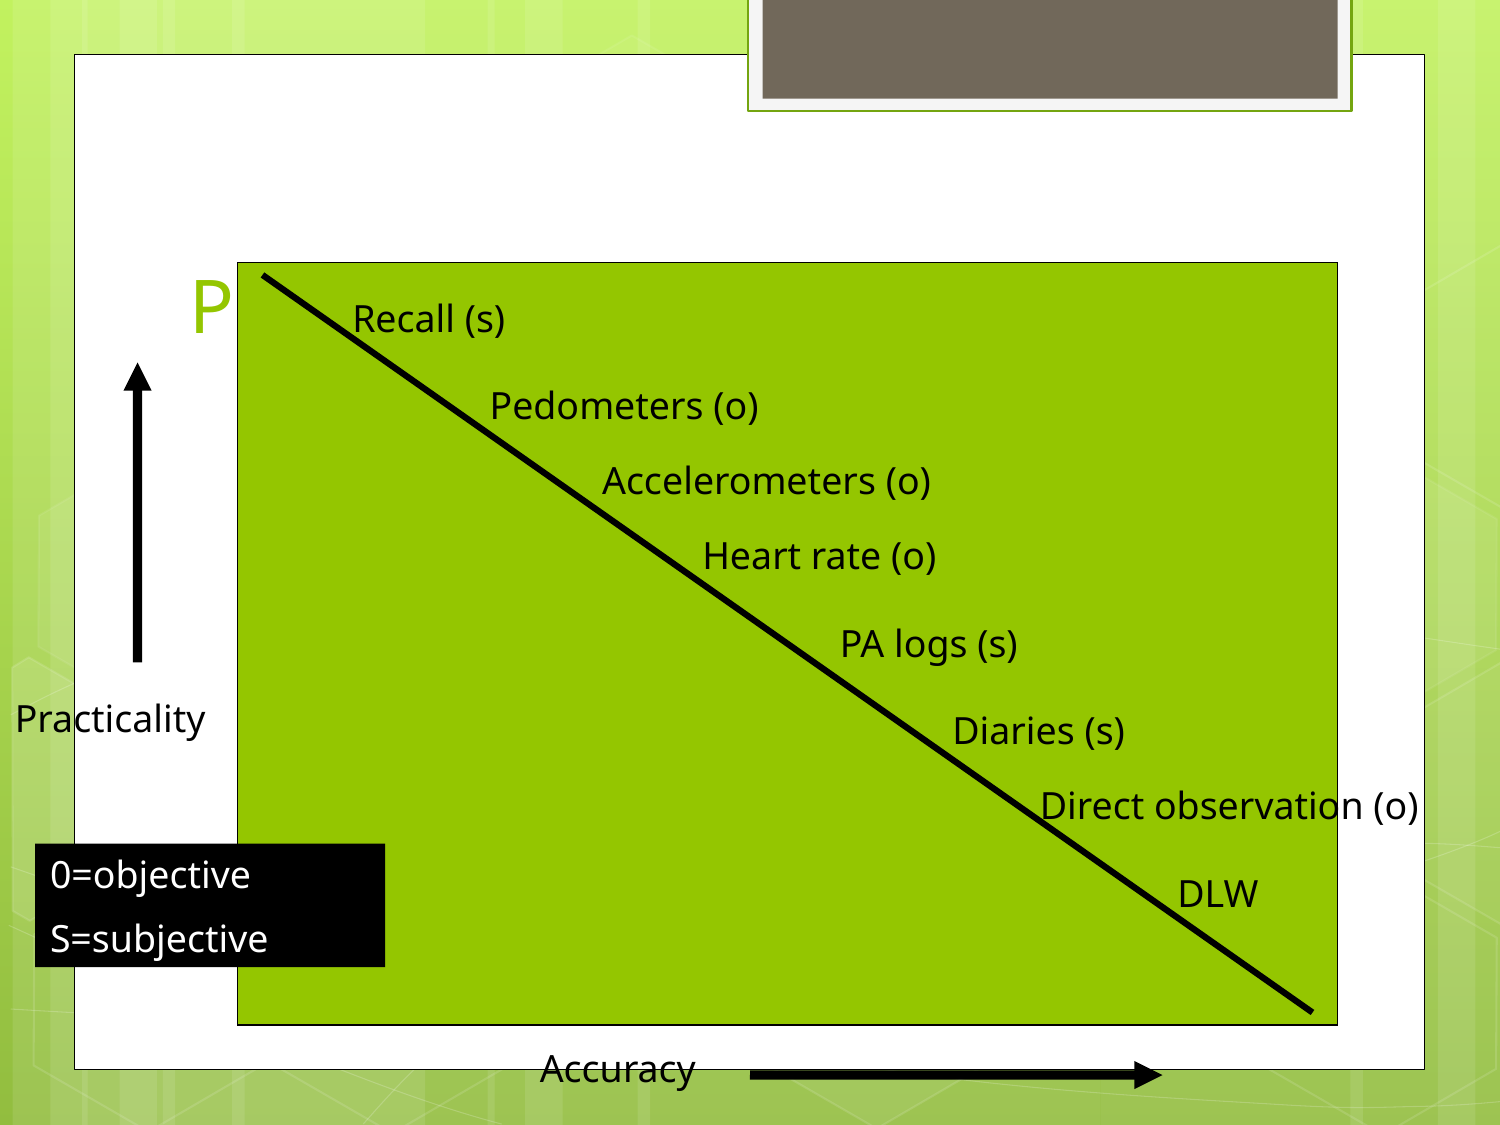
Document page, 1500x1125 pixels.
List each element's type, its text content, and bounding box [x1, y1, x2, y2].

text_box Pedometers (o) [474, 374, 838, 435]
text_box Heart rate (o) [687, 524, 1013, 585]
text_box PA logs (s) [825, 612, 1088, 673]
text_box Diaries (s) [937, 699, 1225, 760]
text_box DLW [1162, 862, 1363, 923]
text_box 0=objective S=subjective [35, 843, 386, 968]
text_box Practicality [0, 687, 263, 748]
text_box [237, 262, 1338, 1025]
title Practicality & Accuracy trade off: [171, 168, 1324, 357]
text_box [712, 524, 1025, 600]
text_box Accelerometers (o) [587, 449, 1038, 510]
text_box Accuracy [524, 1037, 888, 1098]
text_box Recall (s) [337, 287, 600, 348]
text_box Direct observation (o) [1025, 774, 1500, 835]
text_box [749, 1068, 1163, 1082]
text_box [131, 362, 144, 663]
